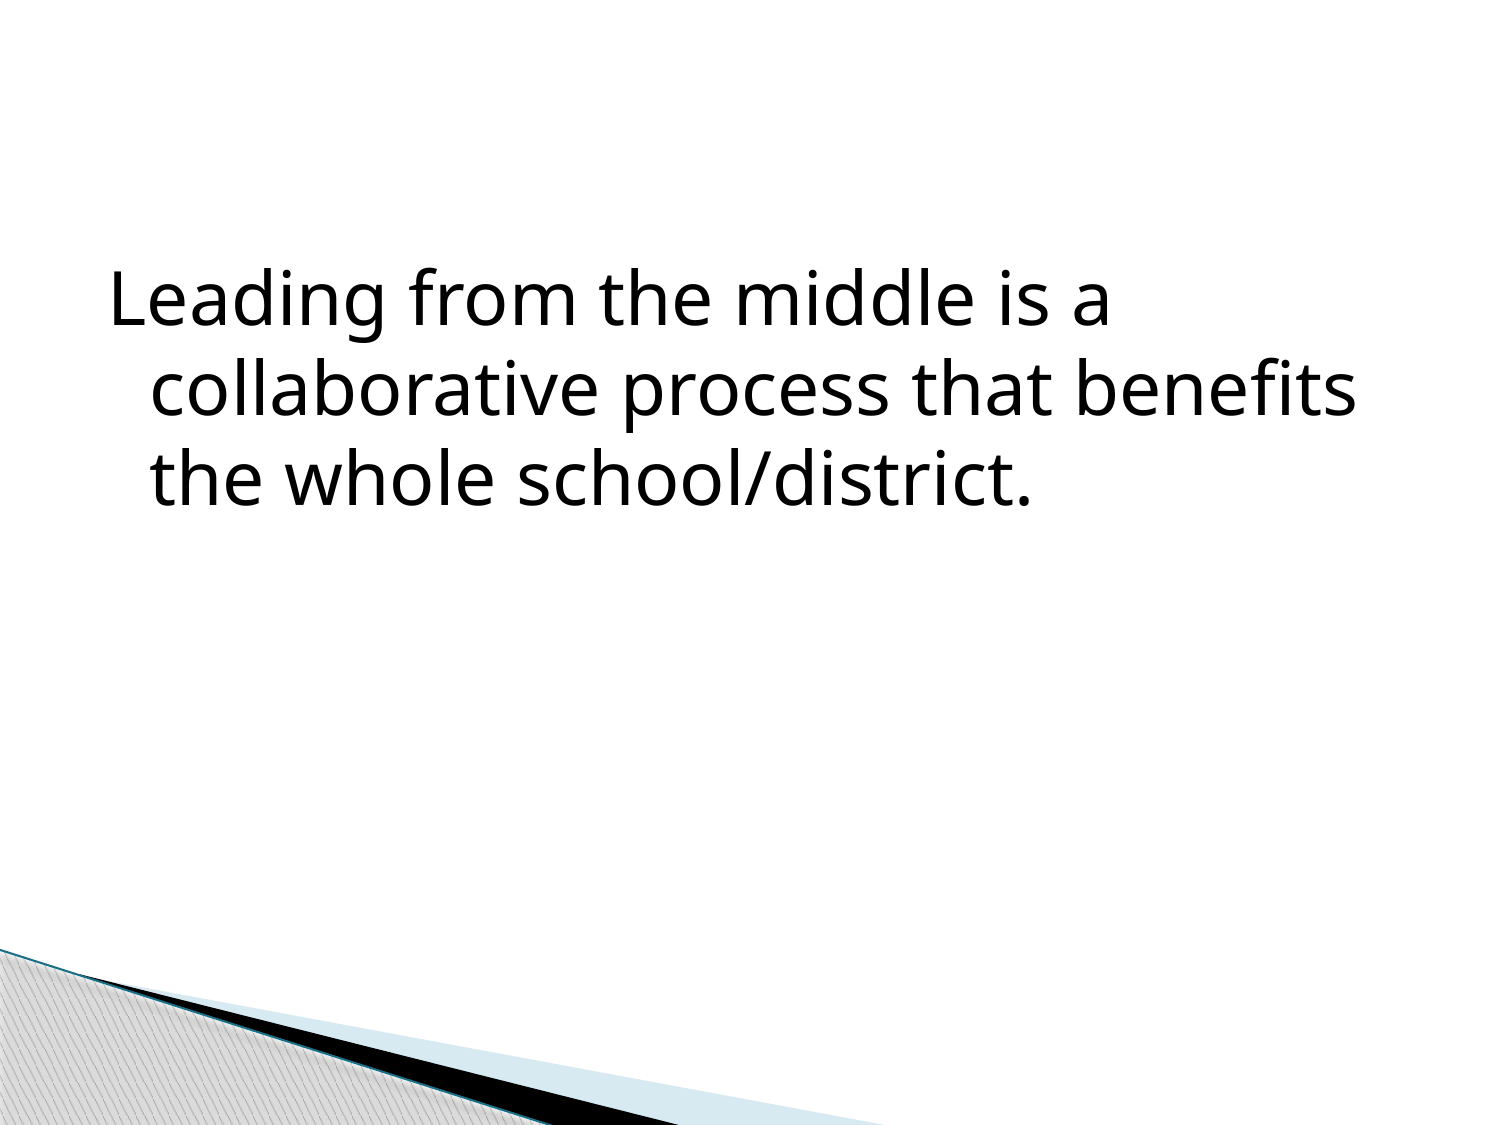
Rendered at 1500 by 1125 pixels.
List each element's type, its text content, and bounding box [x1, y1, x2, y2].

list Leading from the middle is a collaborative process that benefits the whole school/district. [75, 243, 1425, 986]
